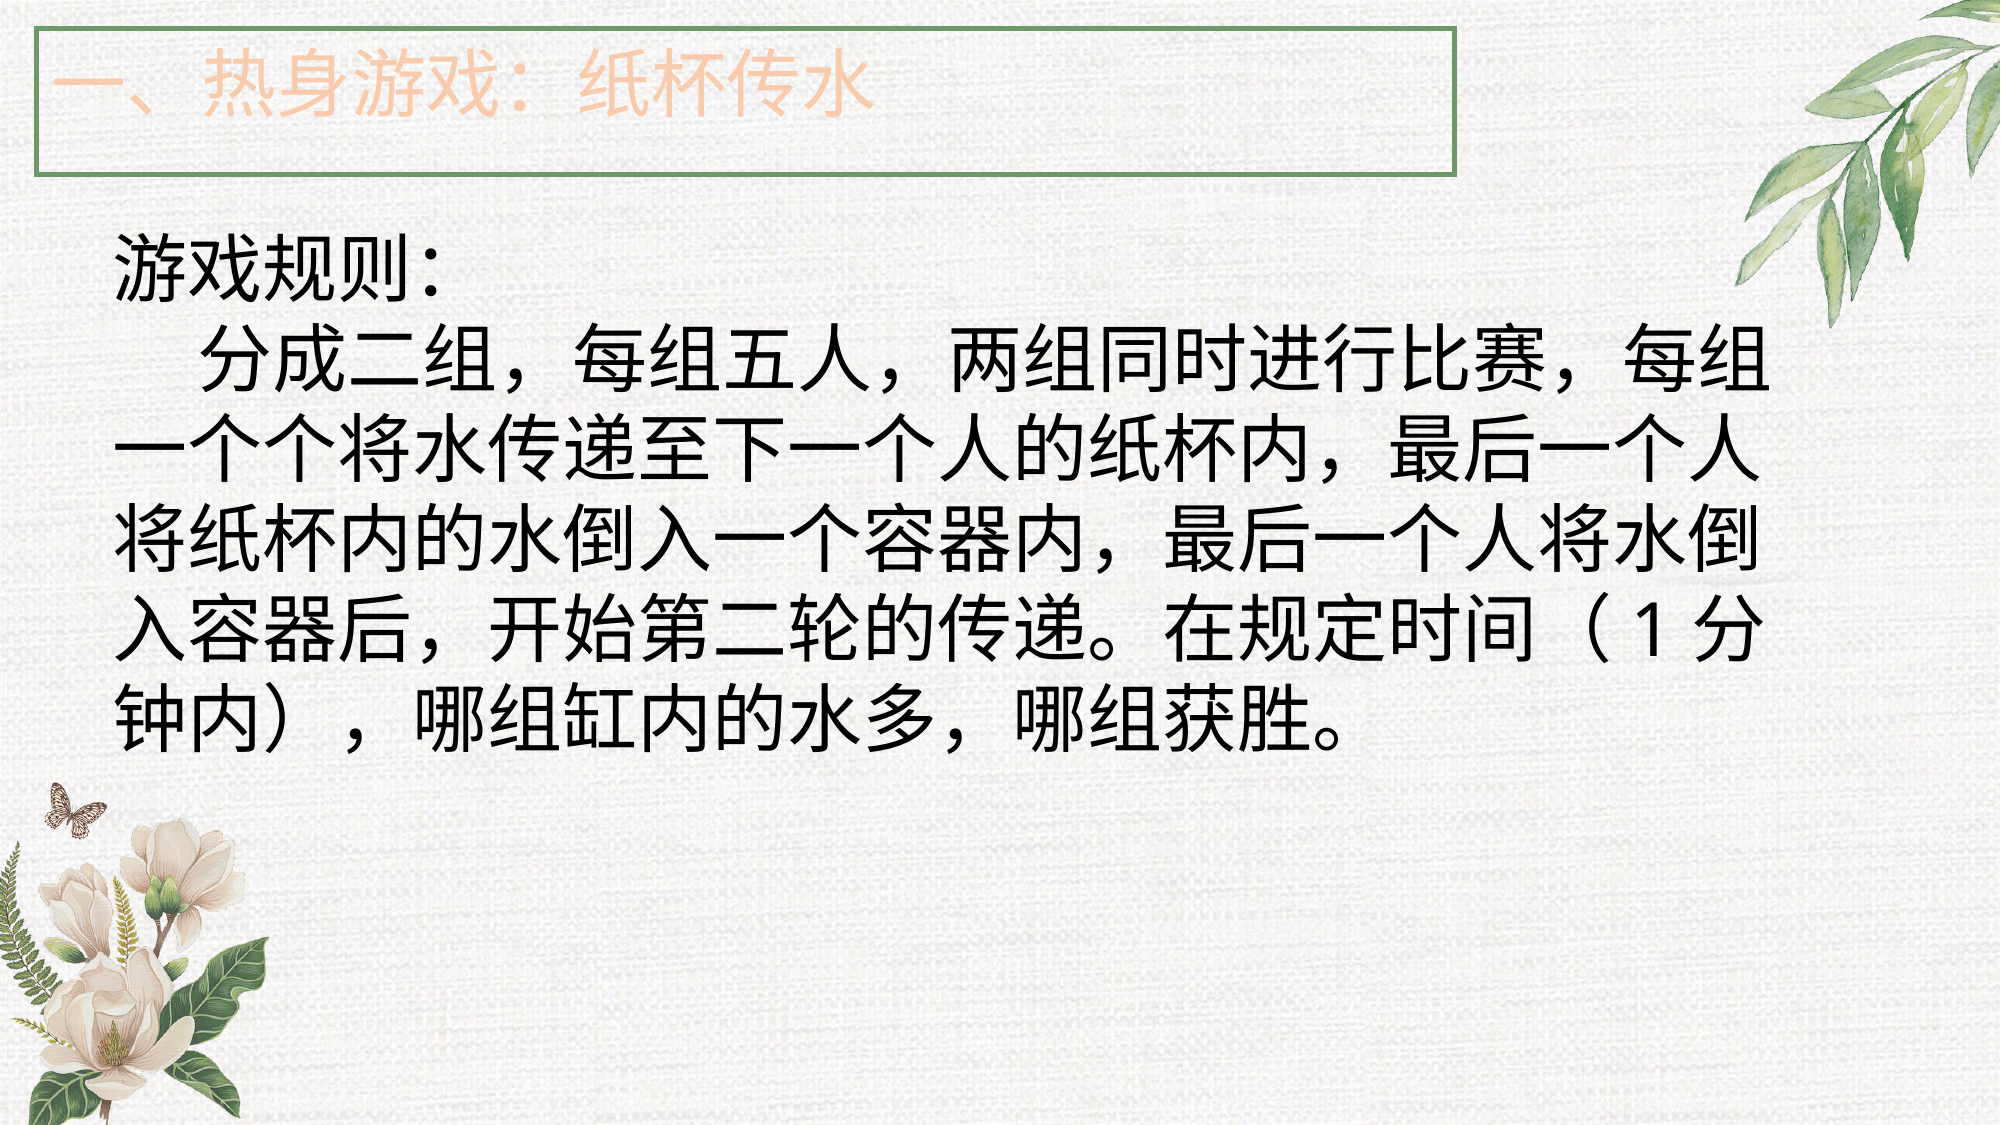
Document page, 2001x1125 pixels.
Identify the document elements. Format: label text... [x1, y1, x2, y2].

picture [0, 0, 2001, 1125]
text_box 一、热身游戏：纸杯传水 [36, 28, 1455, 175]
text_box 游戏规则： 分成二组，每组五人，两组同时进行比赛，每组一个个将水传递至下一个人的纸杯内，最后一个人将纸杯内的水倒入一个容器内，最后一个人将水倒入容器后，开始第二轮的传递。在规定时间（1分钟内），哪组缸内的水多，哪组获胜。 [97, 213, 1811, 769]
